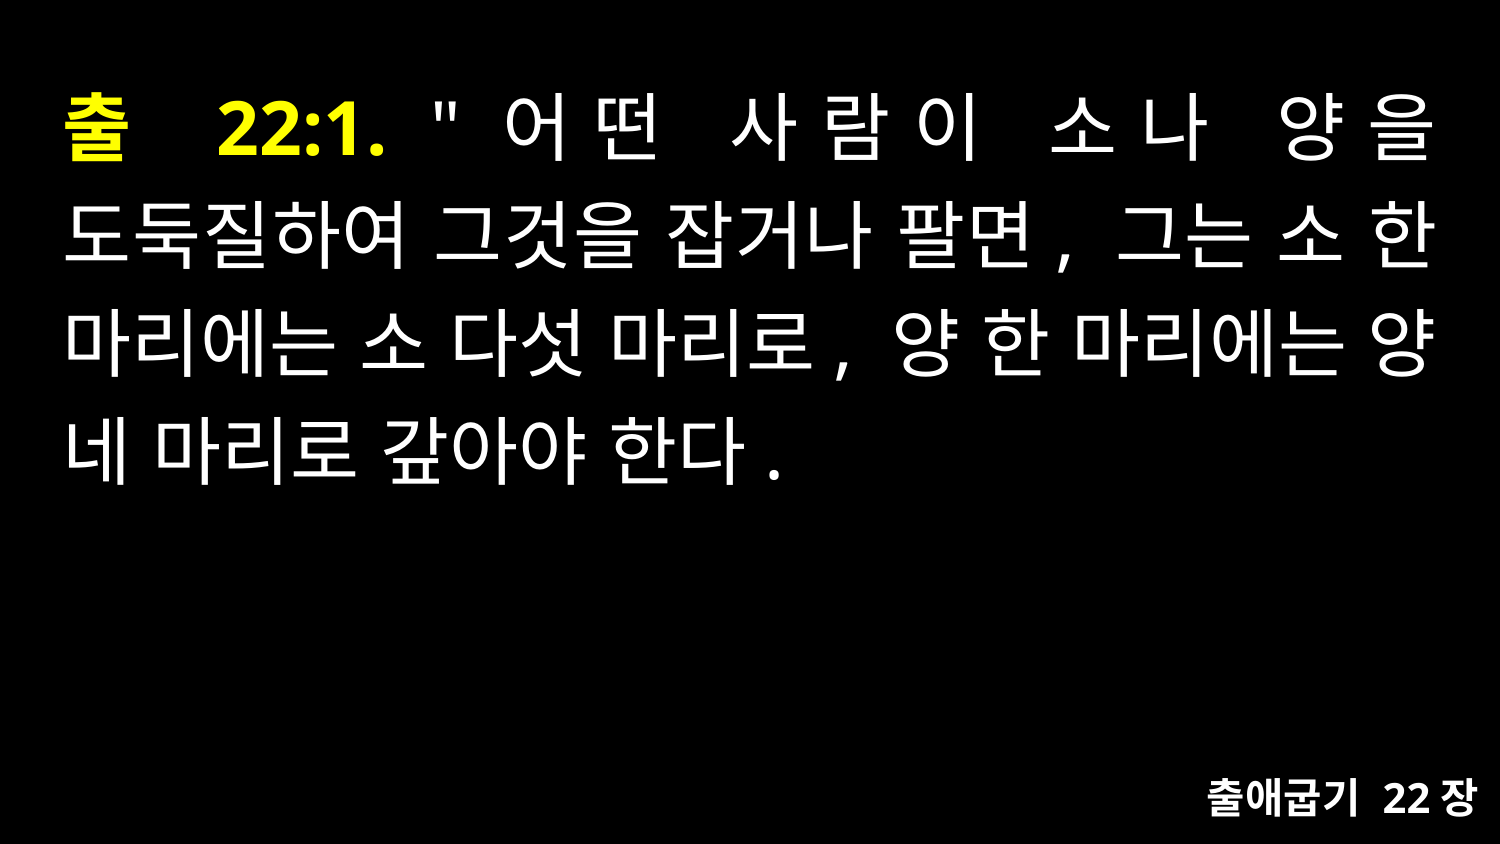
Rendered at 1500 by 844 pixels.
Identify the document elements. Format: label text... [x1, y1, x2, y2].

title 출 22:1. "어떤 사람이 소나 양을 도둑질하여 그것을 잡거나 팔면, 그는 소 한 마리에는 소 다섯 마리로, 양 한 마리에는 양 네 마리로 갚아야 한다. [0, 0, 1500, 844]
subtitle 출애굽기 22장 [916, 770, 1500, 844]
